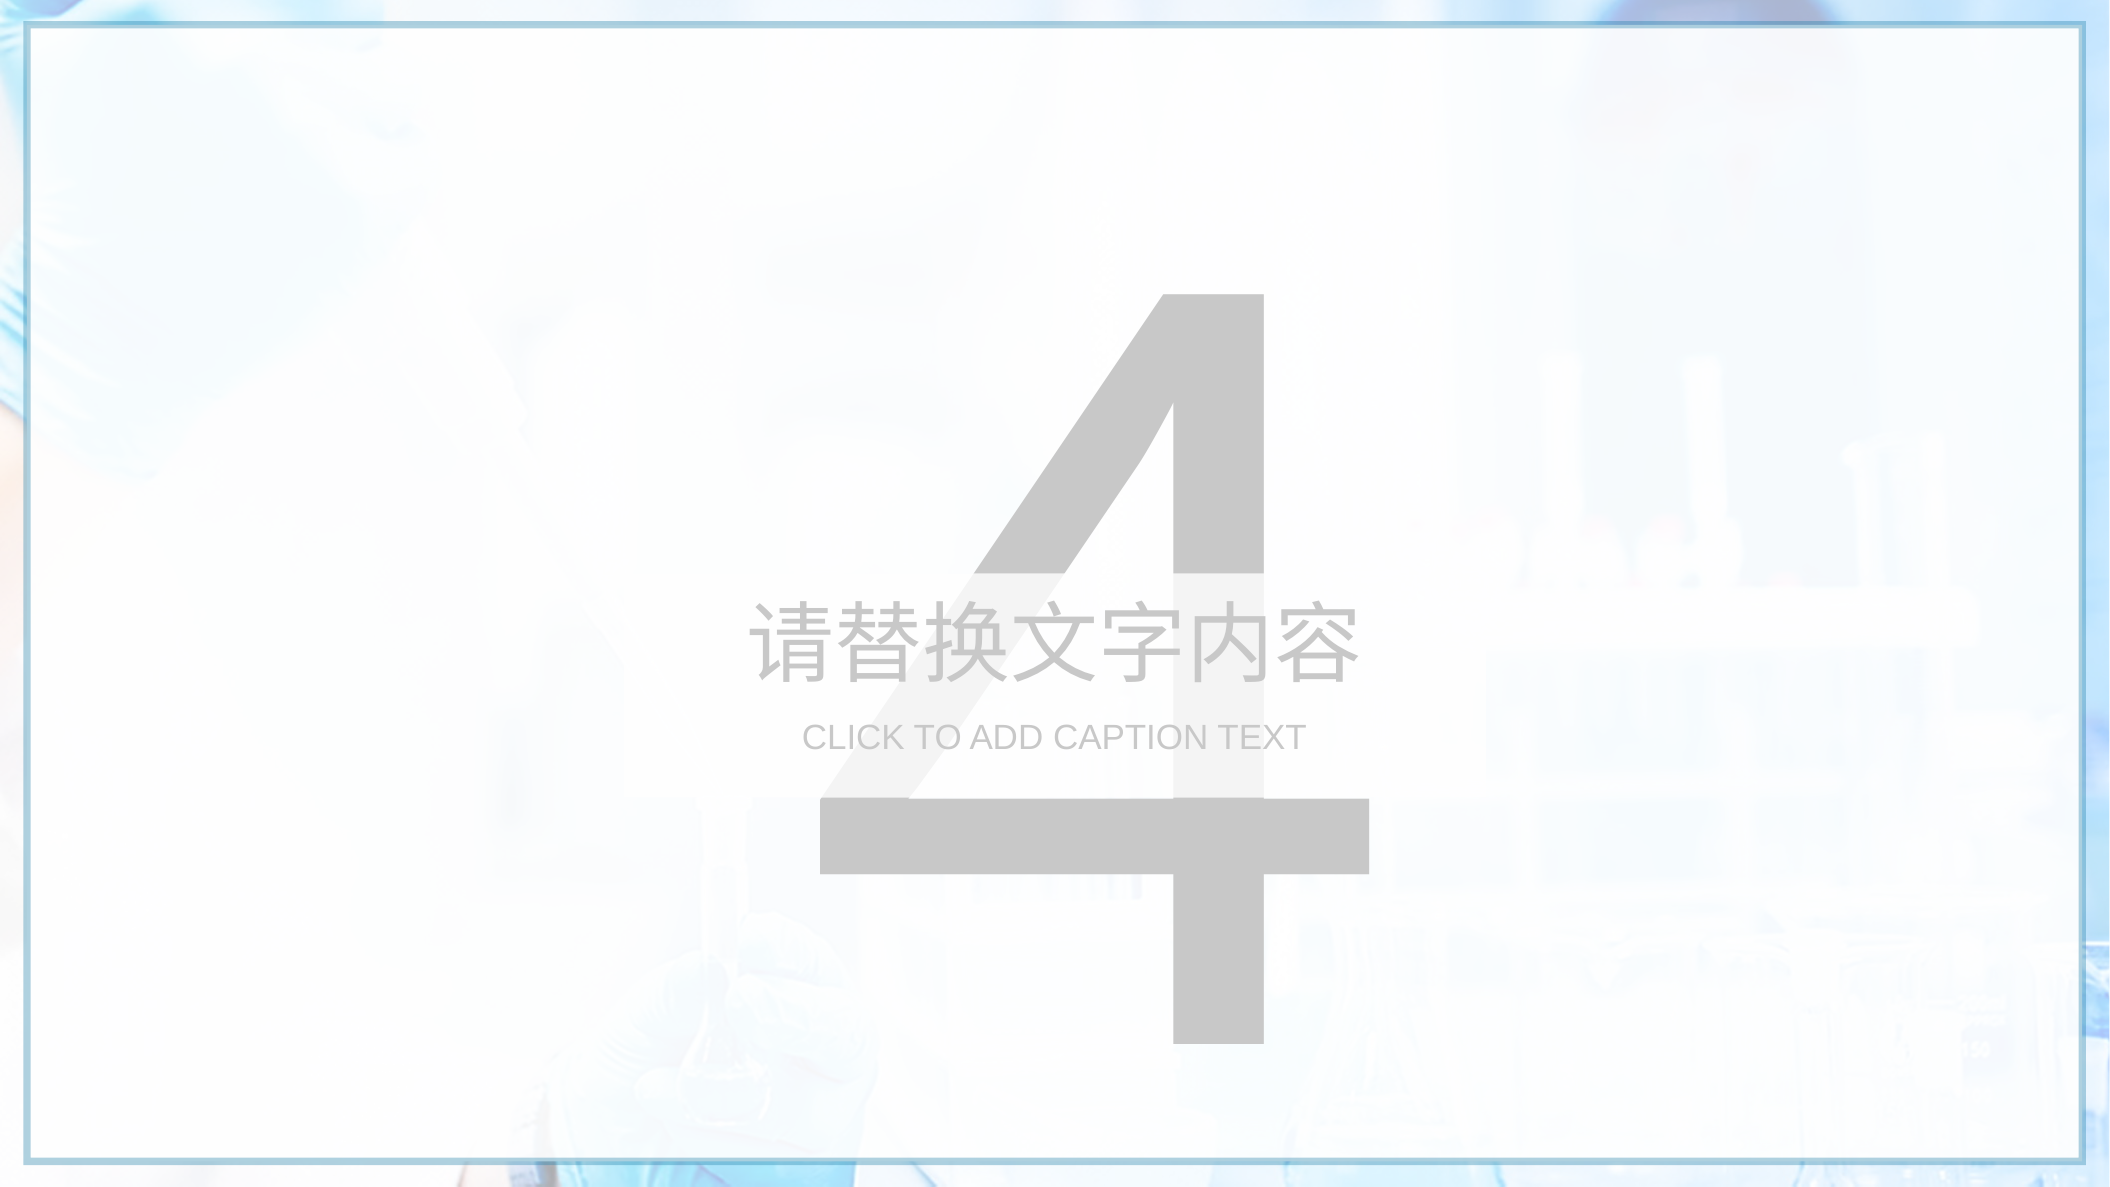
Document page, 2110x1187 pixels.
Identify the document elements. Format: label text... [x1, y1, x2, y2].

text_box 4 [795, 799, 1314, 1187]
text_box 请替换文字内容 [705, 588, 1404, 707]
text_box 4 [795, 0, 1314, 572]
text_box [622, 572, 1487, 799]
text_box CLICK TO ADD CAPTION TEXT [705, 707, 1404, 770]
